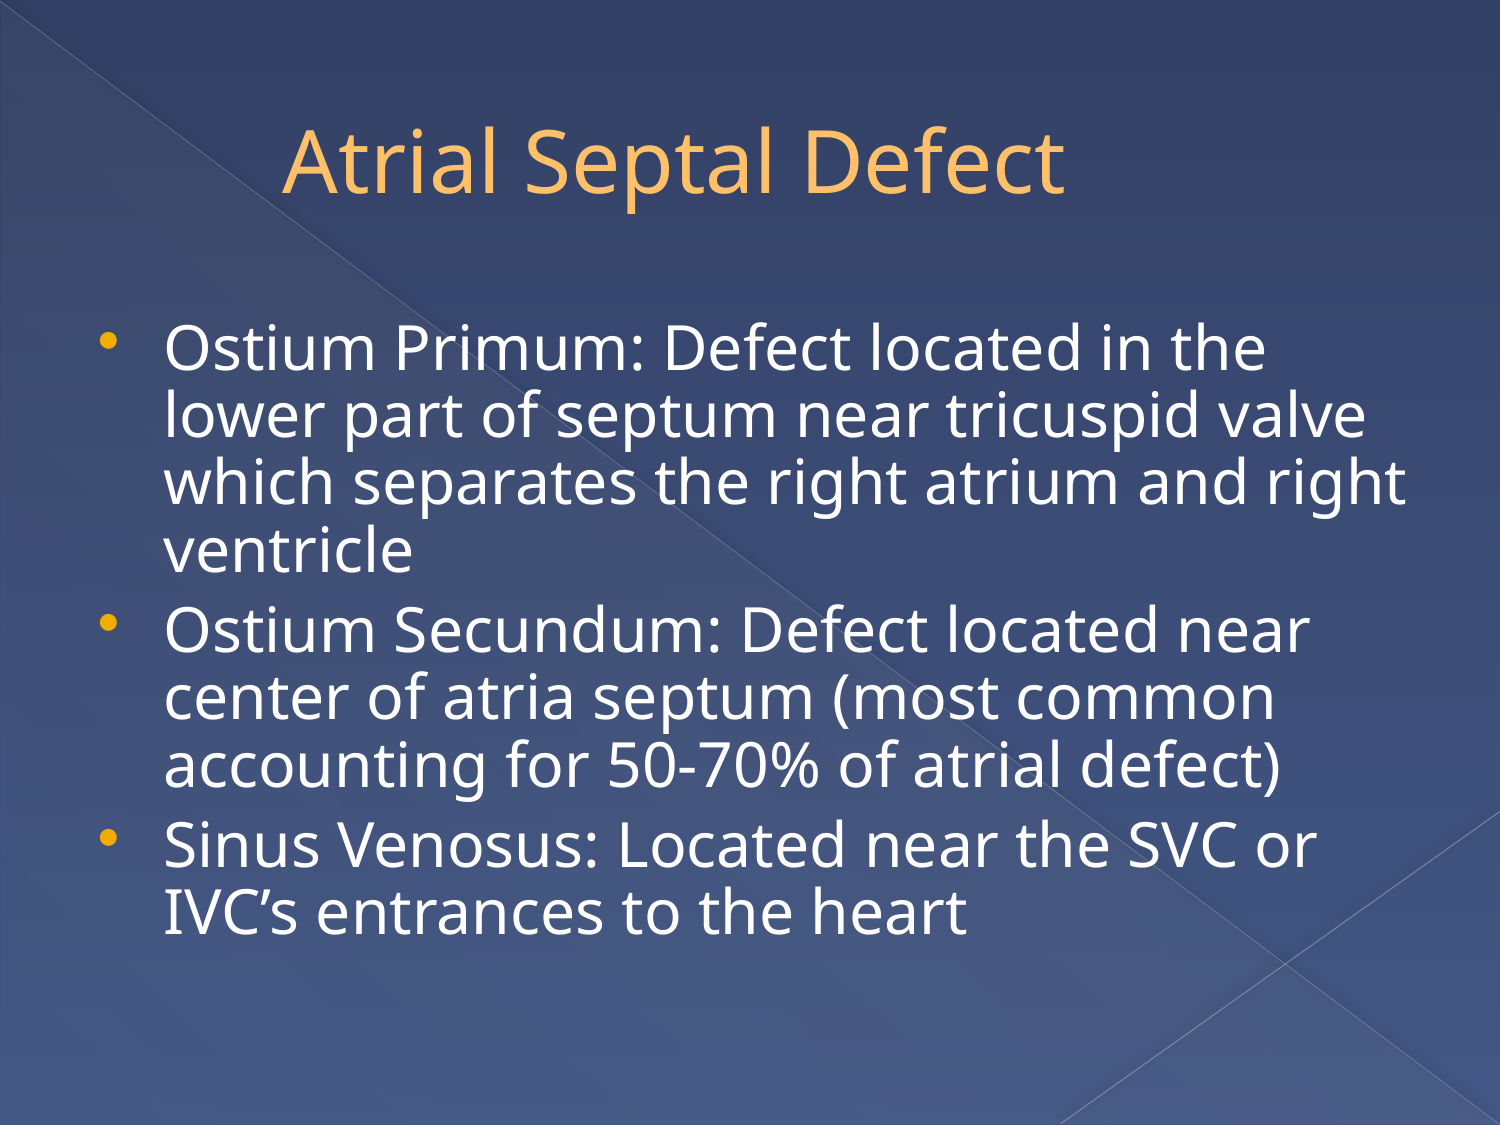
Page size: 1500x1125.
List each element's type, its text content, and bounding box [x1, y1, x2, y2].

title Atrial Septal Defect [75, 43, 1425, 274]
list Ostium Primum: Defect located in the lower part of septum near tricuspid valve which separates the right atrium and right ventricle Ostium Secundum: Defect located near center of atria septum (most common accounting for 50-70% of atrial defect) Sinus Venosus: Located near the SVC or IVC’s entrances to the heart [75, 308, 1425, 1059]
